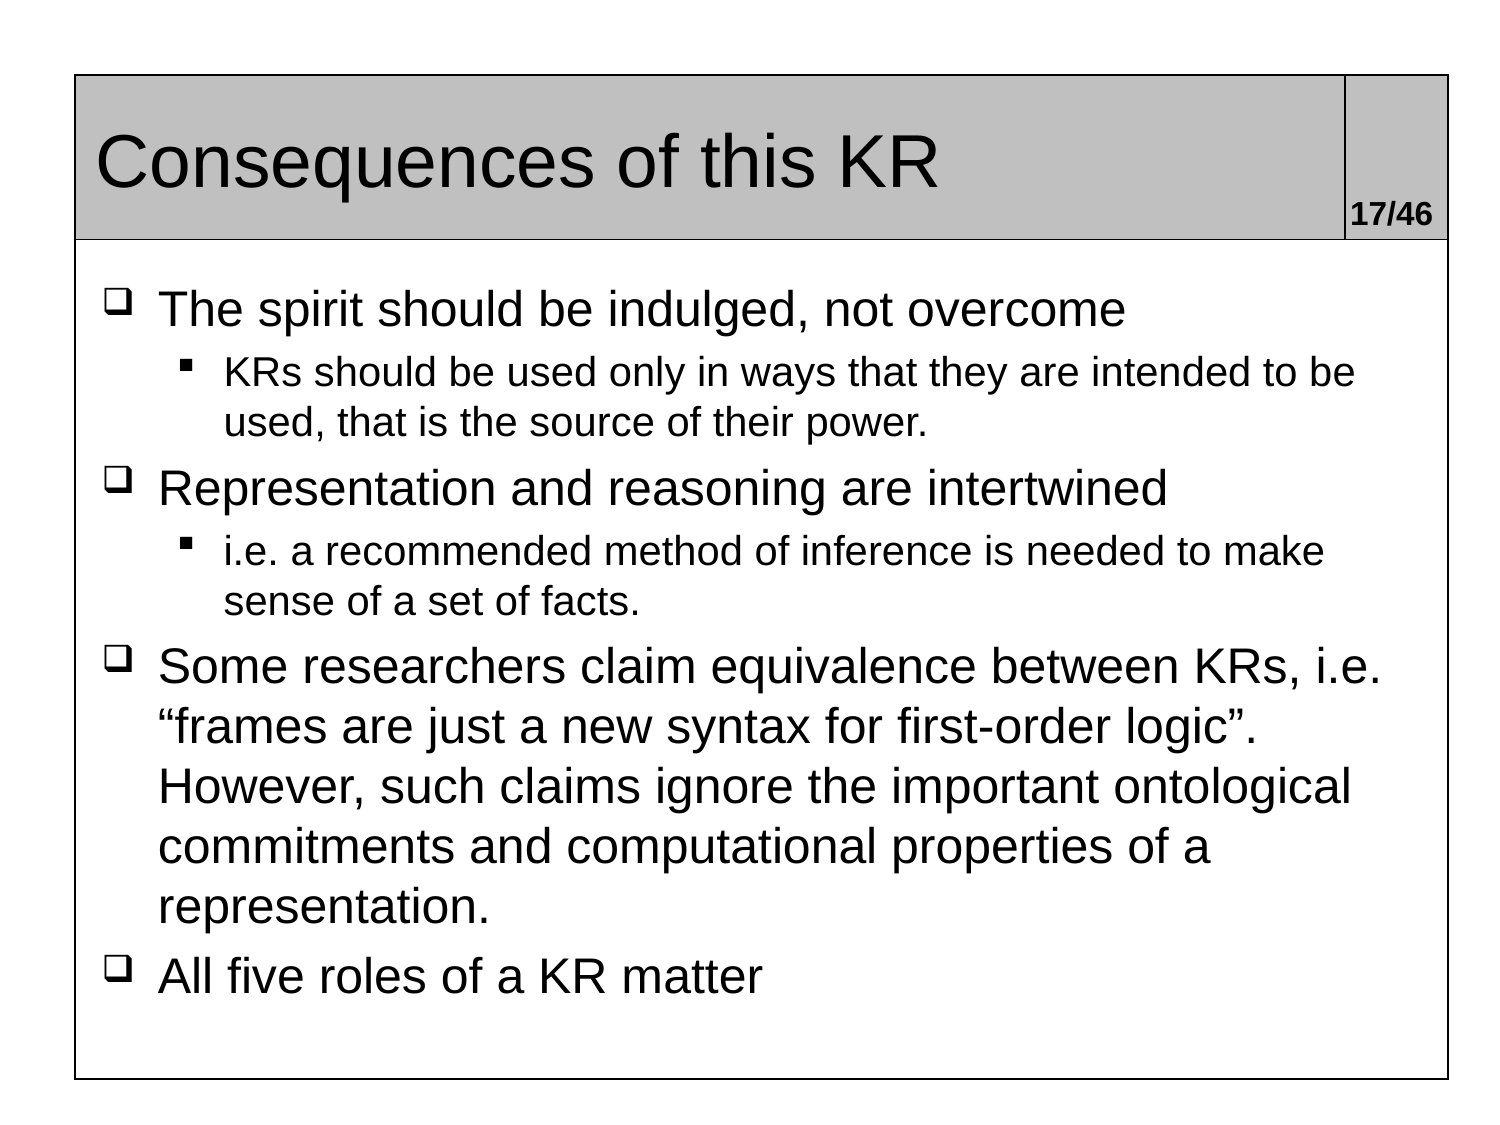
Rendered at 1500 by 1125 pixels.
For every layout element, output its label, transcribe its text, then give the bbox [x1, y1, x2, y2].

slide_number 17/46 [1346, 74, 1449, 239]
list The spirit should be indulged, not overcome KRs should be used only in ways that they are intended to be used, that is the source of their power. Representation and reasoning are intertwined i.e. a recommended method of inference is needed to make sense of a set of facts. Some researchers claim equivalence between KRs, i.e. “frames are just a new syntax for first-order logic”. However, such claims ignore the important ontological commitments and computational properties of a representation. All five roles of a KR matter [74, 239, 1449, 1080]
title Consequences of this KR [74, 74, 1346, 239]
